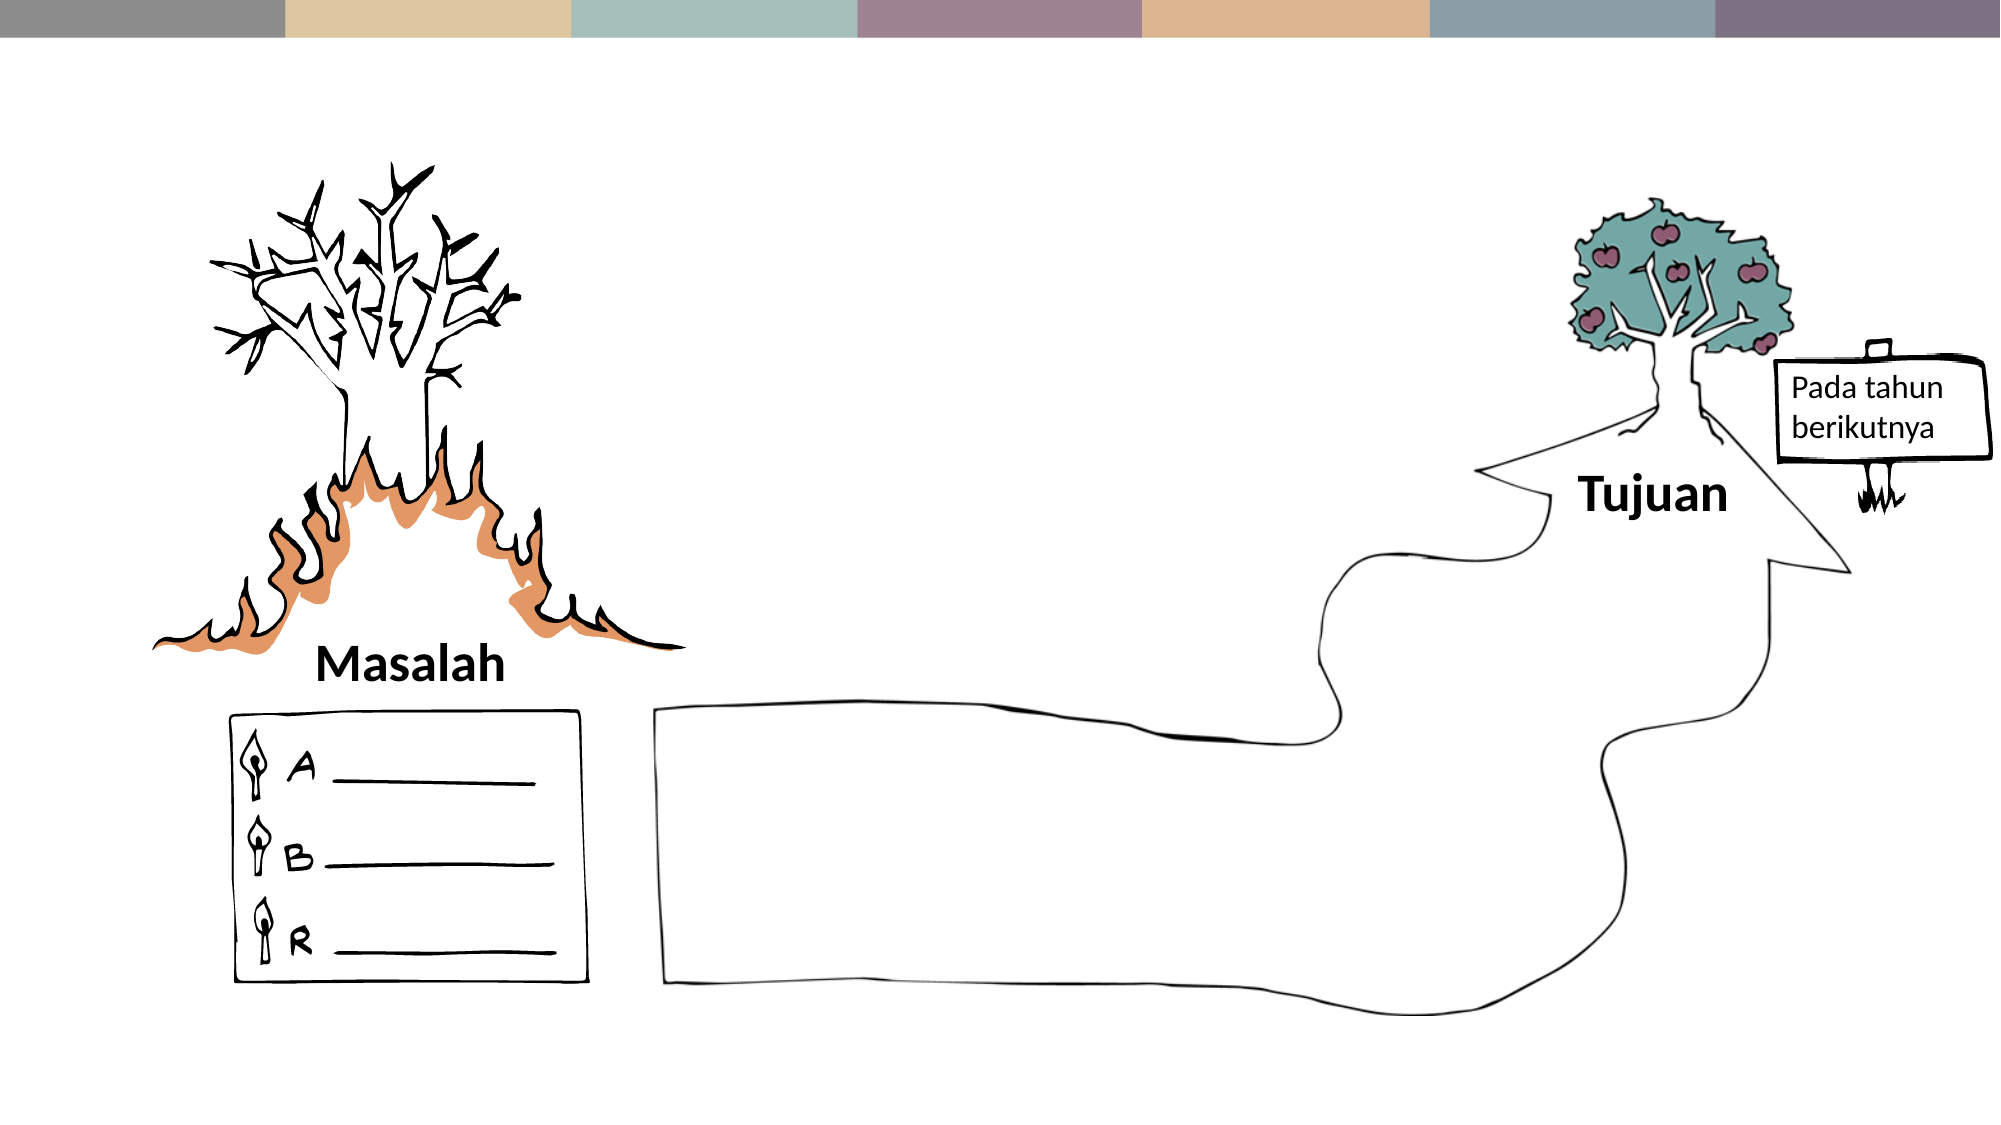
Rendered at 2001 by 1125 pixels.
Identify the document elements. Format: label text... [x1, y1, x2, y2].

picture [0, 0, 2000, 38]
picture [152, 159, 1993, 1017]
picture [228, 709, 590, 984]
text_box Masalah [259, 663, 562, 701]
